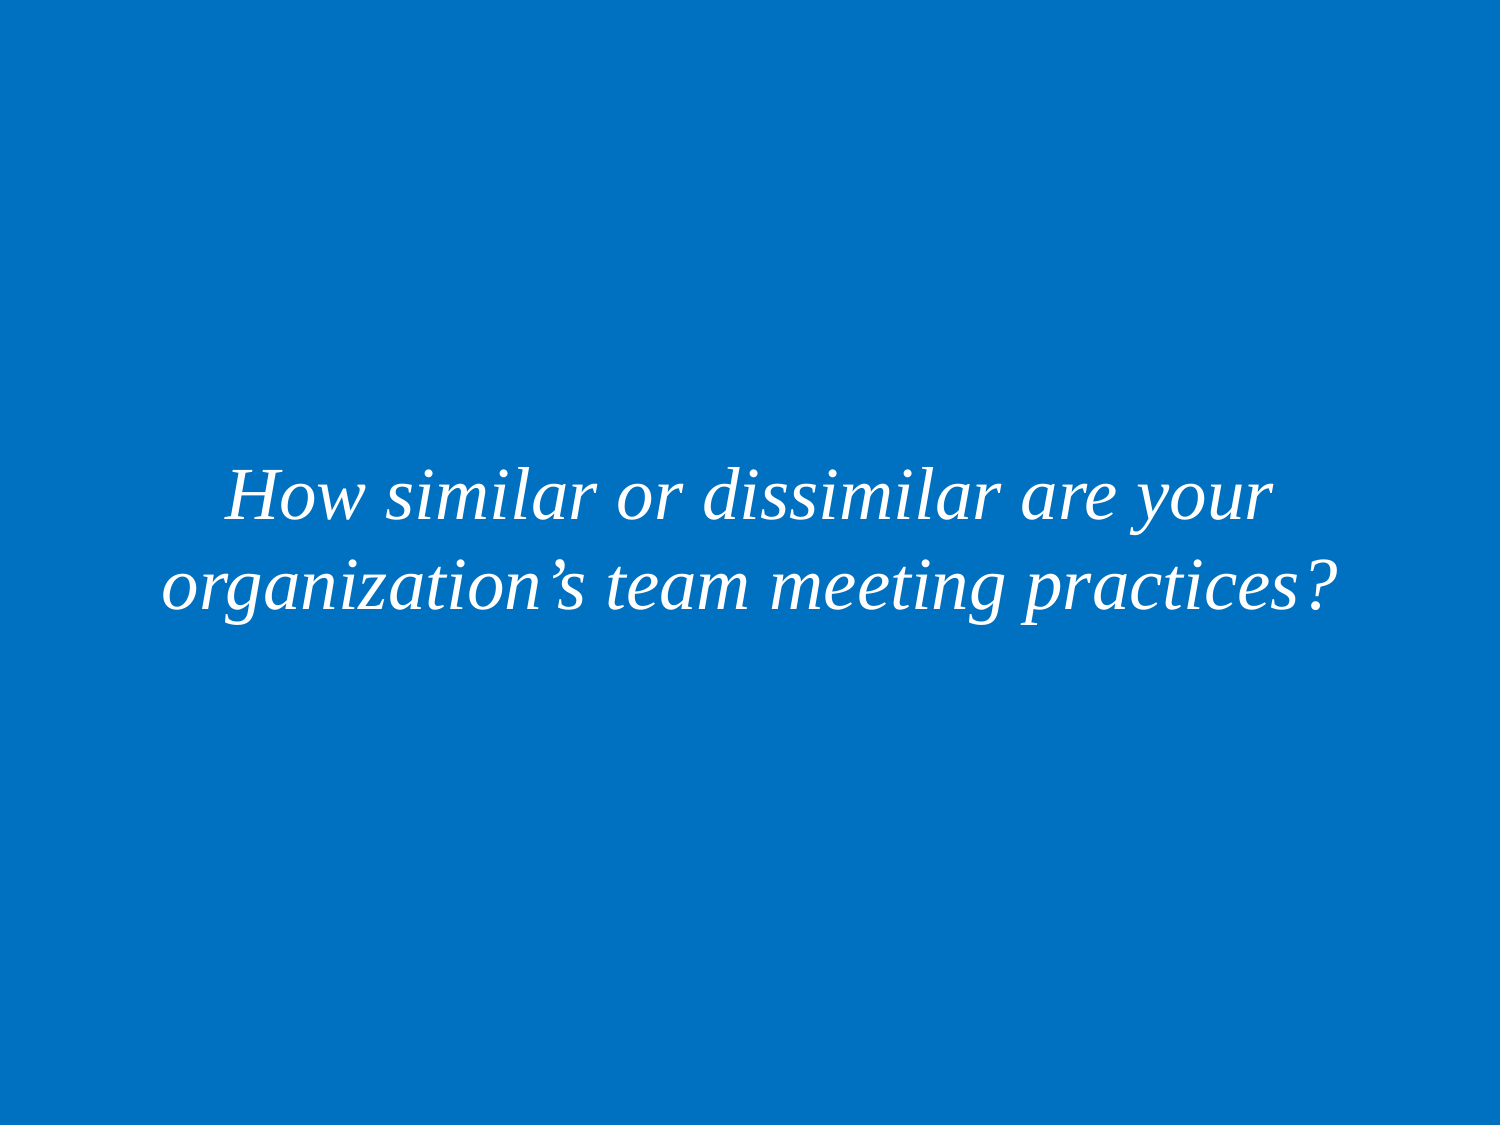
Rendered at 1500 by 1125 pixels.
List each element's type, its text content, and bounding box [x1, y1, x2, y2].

text_box How similar or dissimilar are your organization’s team meeting practices? [0, 437, 1500, 633]
